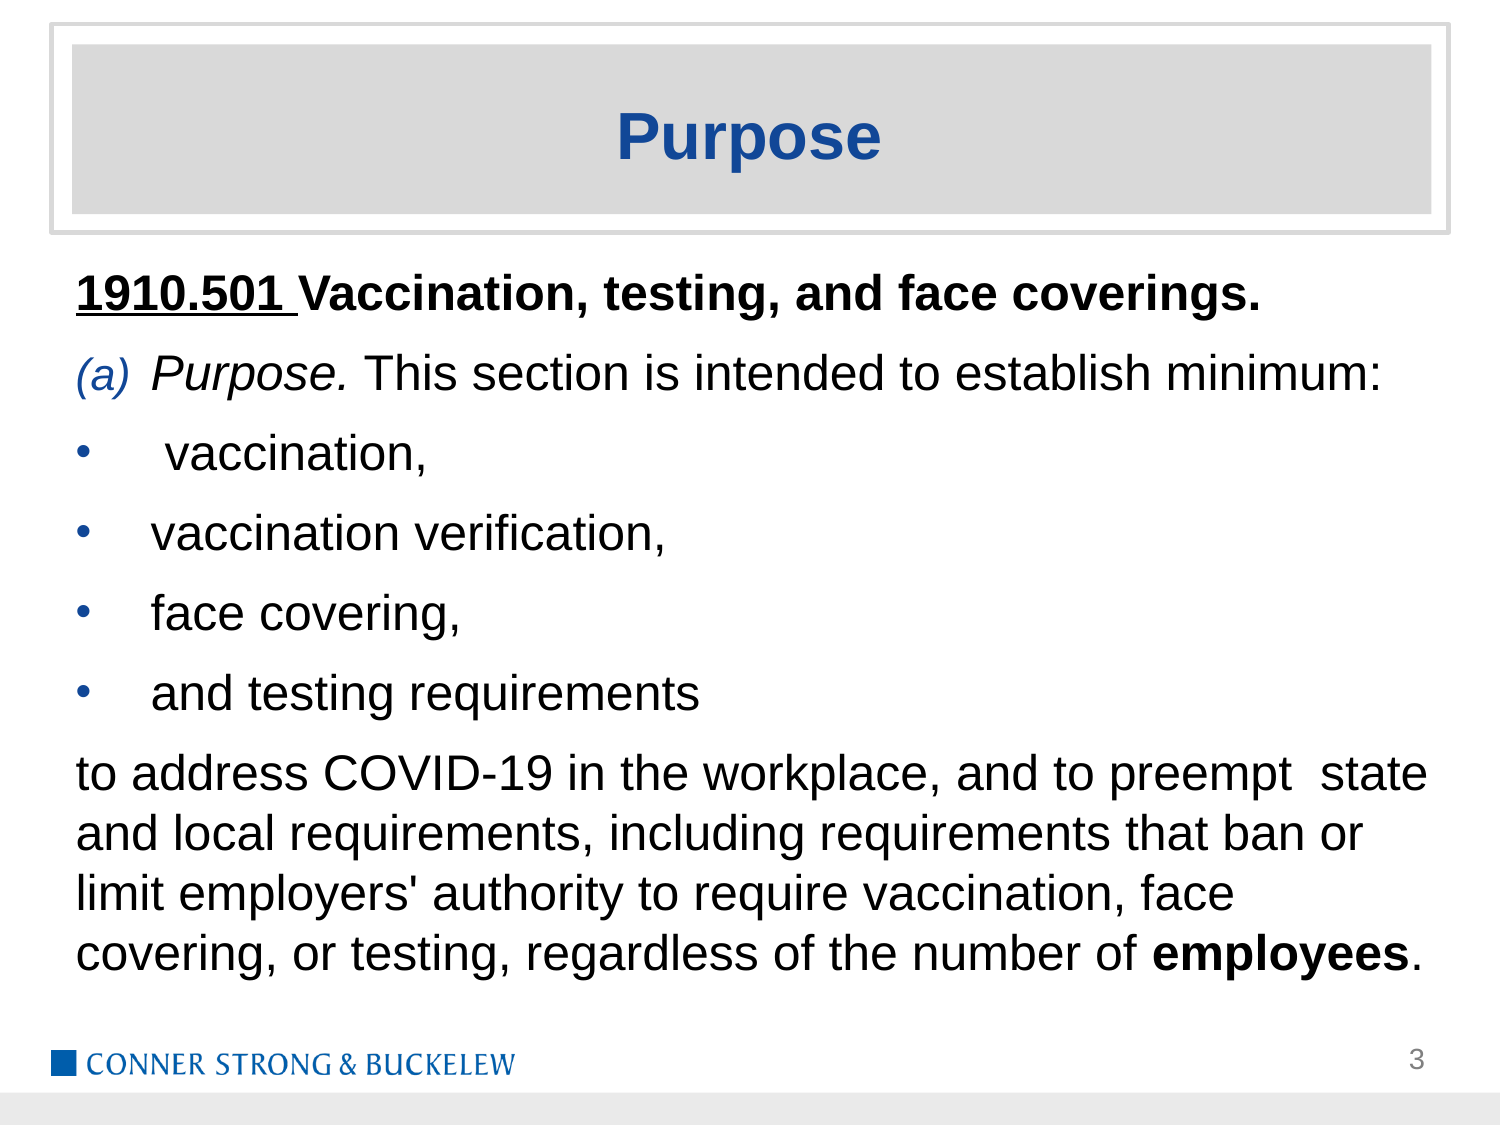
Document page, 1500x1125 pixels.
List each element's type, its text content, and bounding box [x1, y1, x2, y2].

picture [51, 1050, 515, 1076]
list 1910.501 Vaccination, testing, and face coverings. Purpose. This section is intended to establish minimum: vaccination, vaccination verification, face covering, and testing requirements to address COVID-19 in the workplace, and to preempt state and local requirements, including requirements that ban or limit employers' authority to require vaccination, face covering, or testing, regardless of the number of employees. [60, 252, 1463, 996]
title Purpose [74, 44, 1424, 222]
